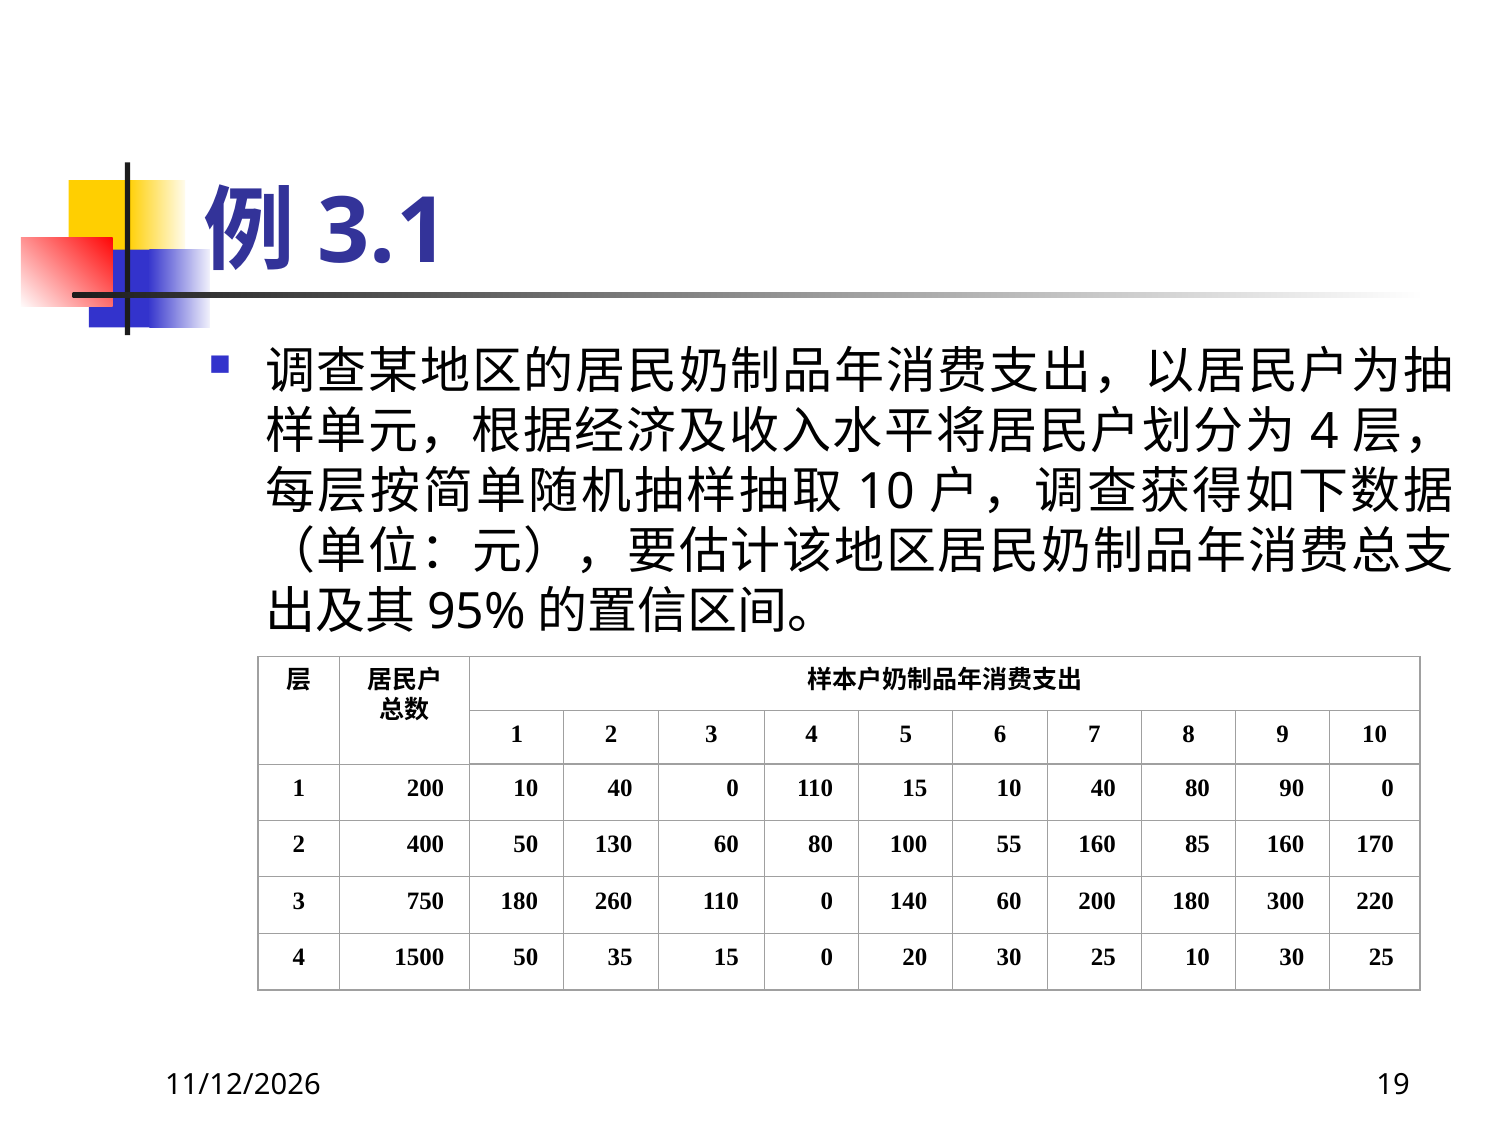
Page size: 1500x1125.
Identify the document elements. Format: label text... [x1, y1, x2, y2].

title 例3.1 [188, 101, 1468, 289]
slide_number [149, 1037, 463, 1113]
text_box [257, 656, 1421, 991]
slide_number 19 [1112, 1037, 1426, 1113]
list 调查某地区的居民奶制品年消费支出，以居民户为抽样单元，根据经济及收入水平将居民户划分为4层，每层按简单随机抽样抽取10户，调查获得如下数据（单位：元），要估计该地区居民奶制品年消费总支出及其95%的置信区间。 [193, 330, 1470, 1007]
